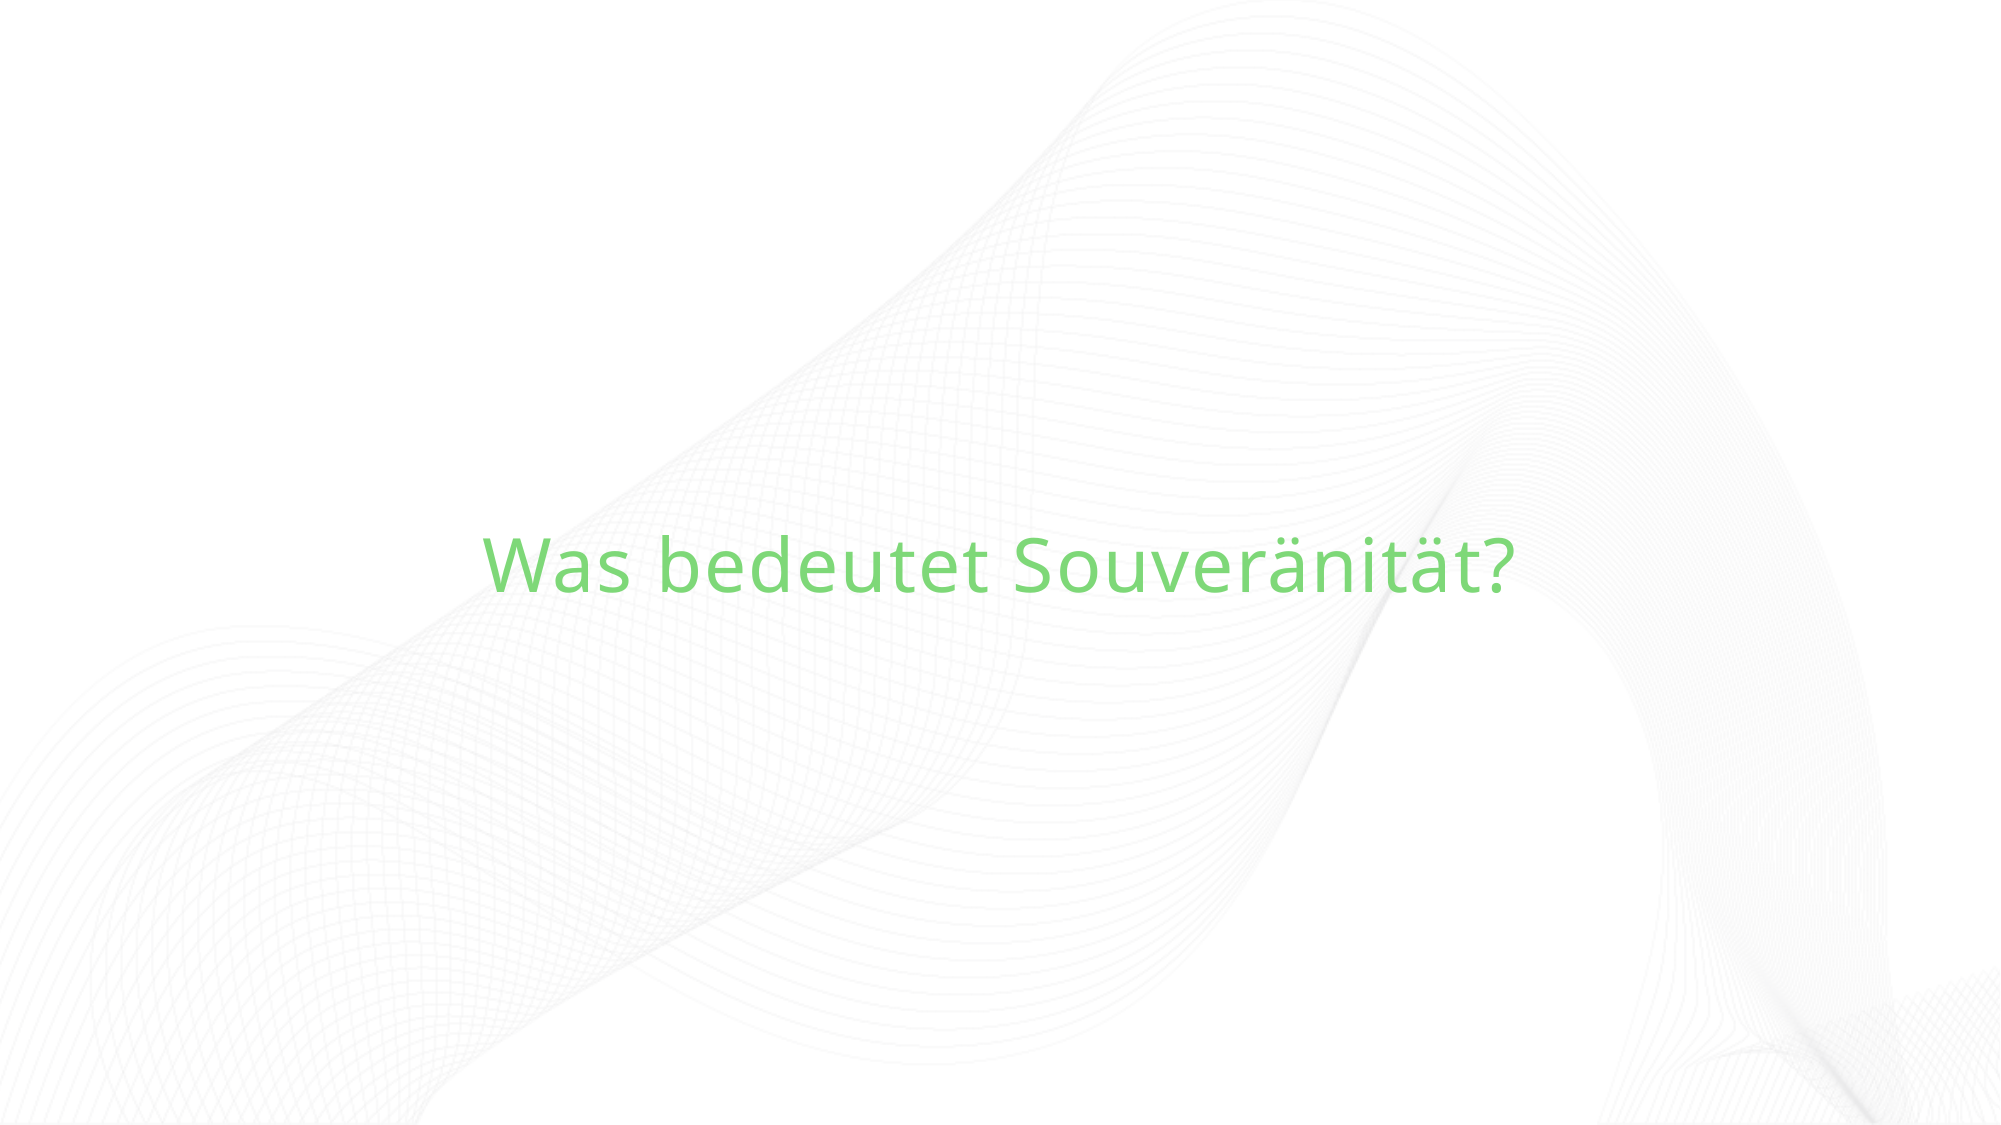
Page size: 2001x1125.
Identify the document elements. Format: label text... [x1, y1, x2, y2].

title Was bedeutet Souveränität? [444, 509, 1556, 616]
